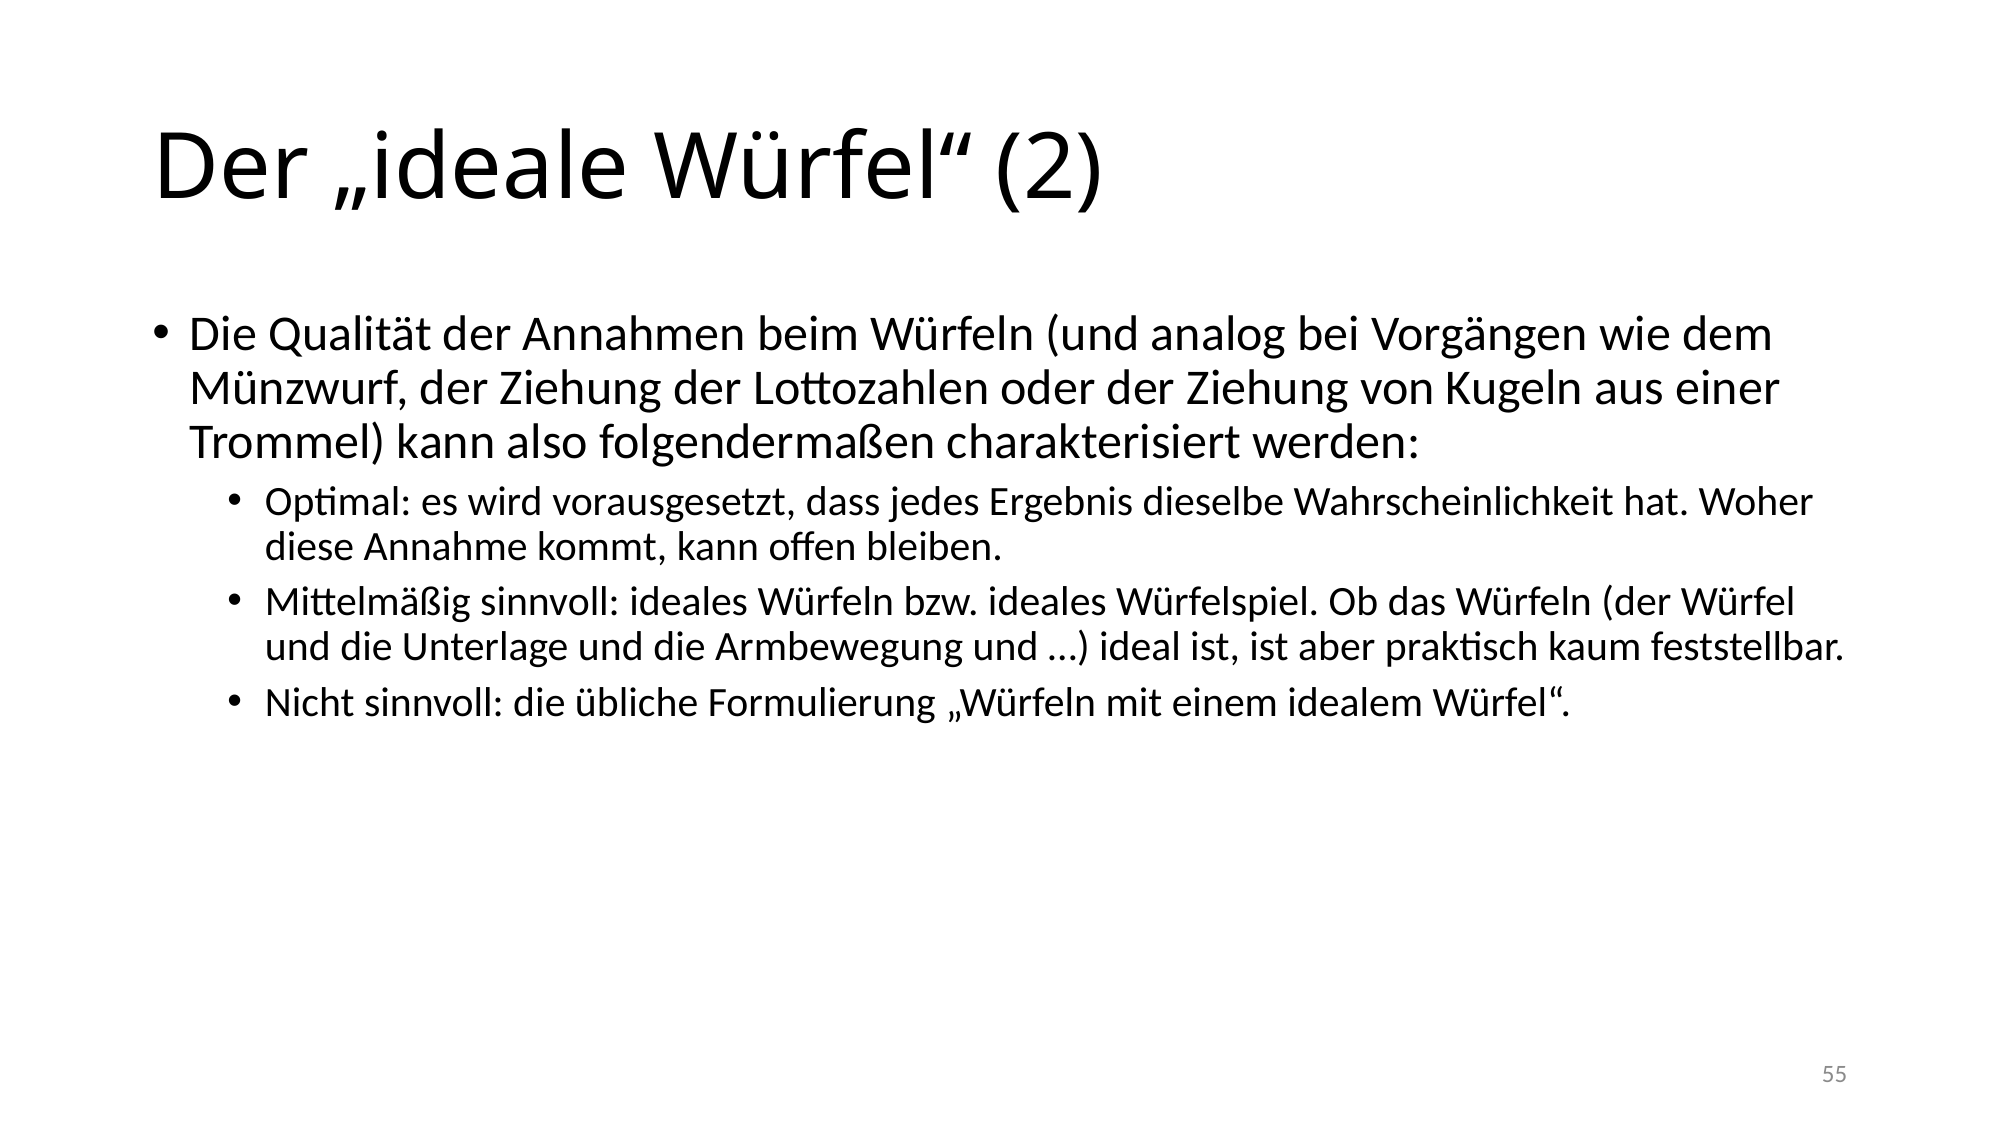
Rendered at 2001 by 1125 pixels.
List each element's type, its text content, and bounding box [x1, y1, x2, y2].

slide_number 55 [1412, 1042, 1863, 1103]
list Die Qualität der Annahmen beim Würfeln (und analog bei Vorgängen wie dem Münzwurf, der Ziehung der Lottozahlen oder der Ziehung von Kugeln aus einer Trommel) kann also folgendermaßen charakterisiert werden: Optimal: es wird vorausgesetzt, dass jedes Ergebnis dieselbe Wahrscheinlichkeit hat. Woher diese Annahme kommt, kann offen bleiben. Mittelmäßig sinnvoll: ideales Würfeln bzw. ideales Würfelspiel. Ob das Würfeln (der Würfel und die Unterlage und die Armbewegung und …) ideal ist, ist aber praktisch kaum feststellbar. Nicht sinnvoll: die übliche Formulierung „Würfeln mit einem idealem Würfel“. [137, 299, 1863, 1014]
title Der „ideale Würfel“ (2) [137, 59, 1882, 278]
